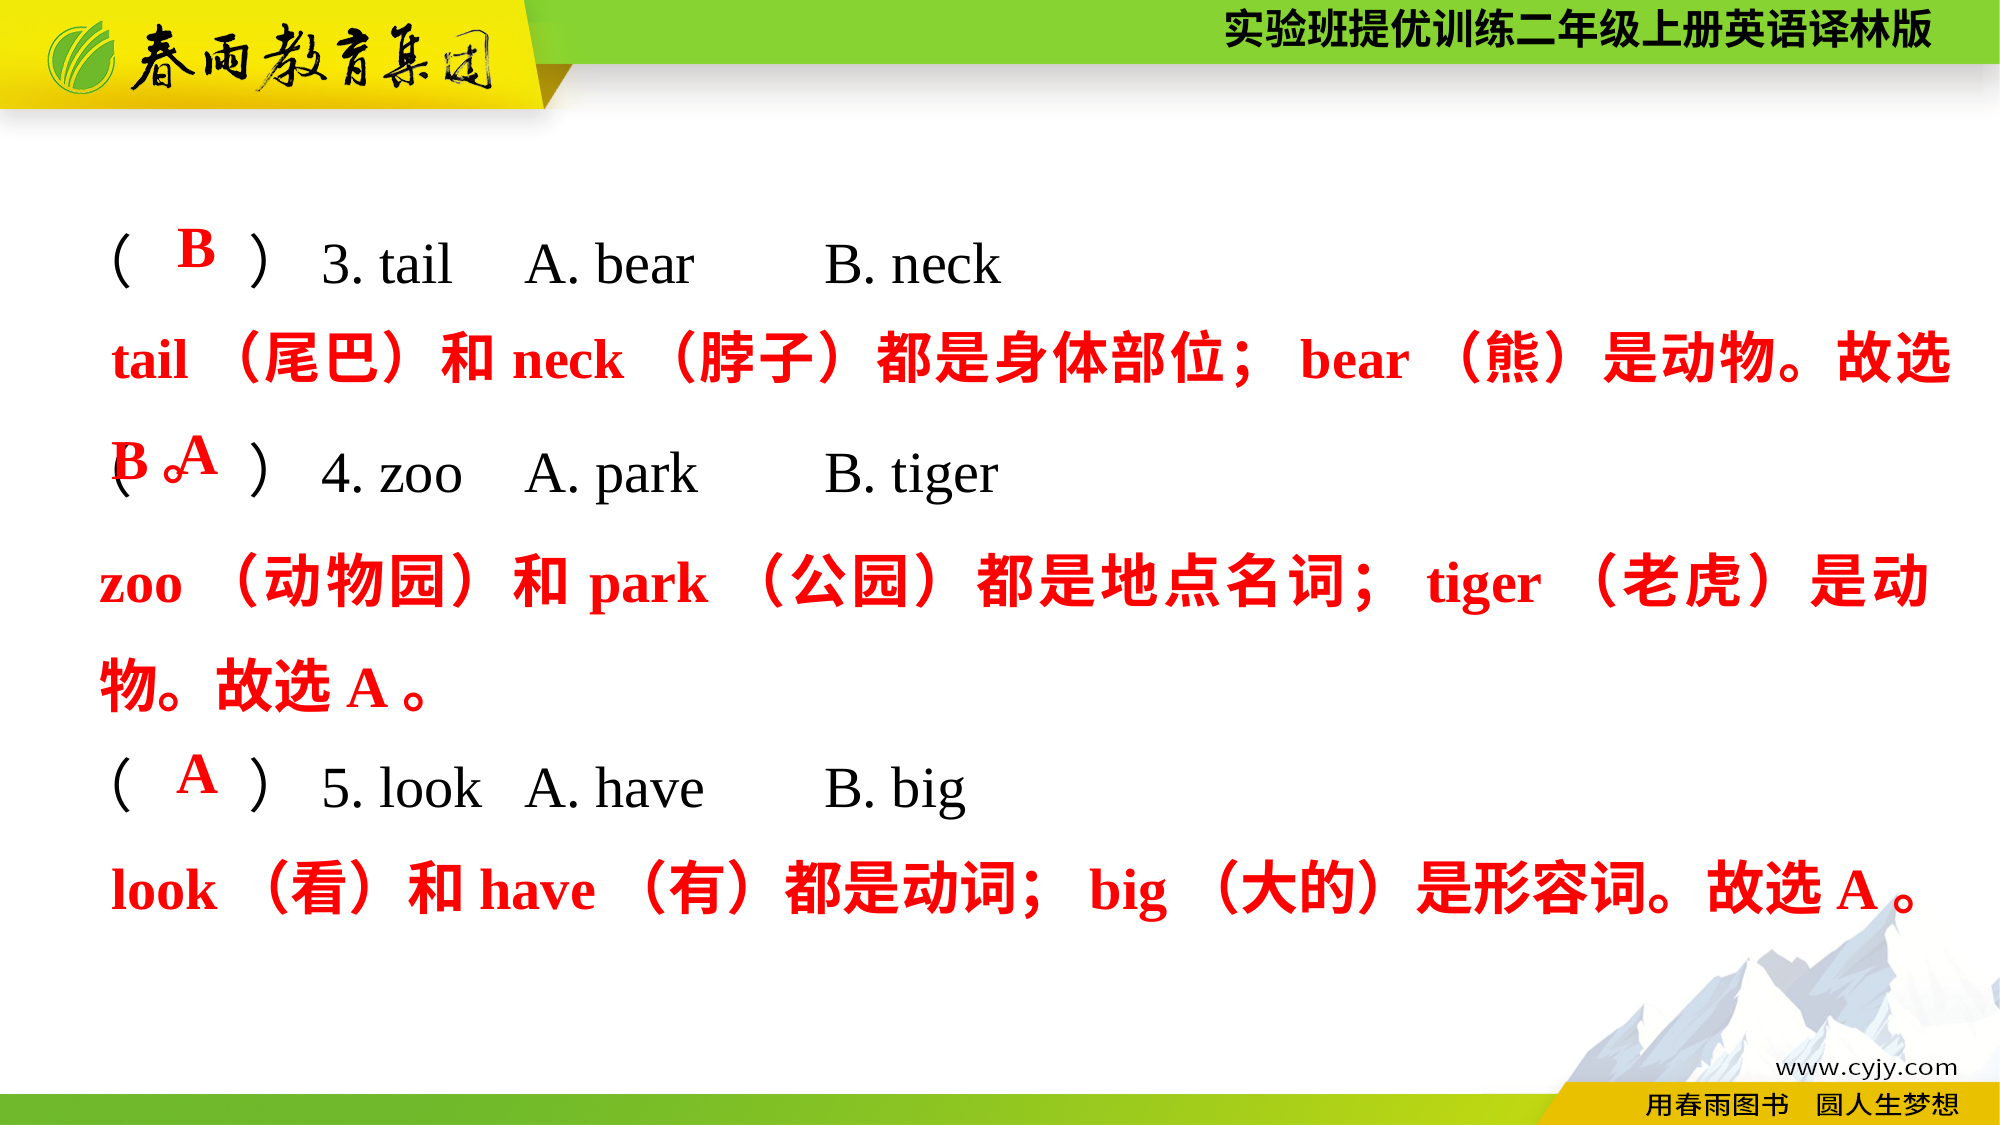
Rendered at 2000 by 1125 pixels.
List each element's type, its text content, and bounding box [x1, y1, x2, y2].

text_box B [162, 202, 231, 287]
text_box A [161, 408, 234, 494]
text_box zoo（动物园）和park（公园）都是地点名词；tiger（老虎）是动物。故选A。 [84, 502, 1945, 728]
picture [0, 0, 2000, 1125]
text_box A [161, 727, 234, 813]
list （ ）3. tail A. bear B. neck （ ）4. zoo A. park B. tiger （ ）5. look A. have B. big [59, 182, 1944, 834]
text_box tail（尾巴）和neck（脖子）都是身体部位；bear（熊）是动物。故选B。 [96, 280, 1981, 499]
text_box look（看）和have（有）都是动词；big（大的）是形容词。故选A。 [96, 809, 1981, 929]
